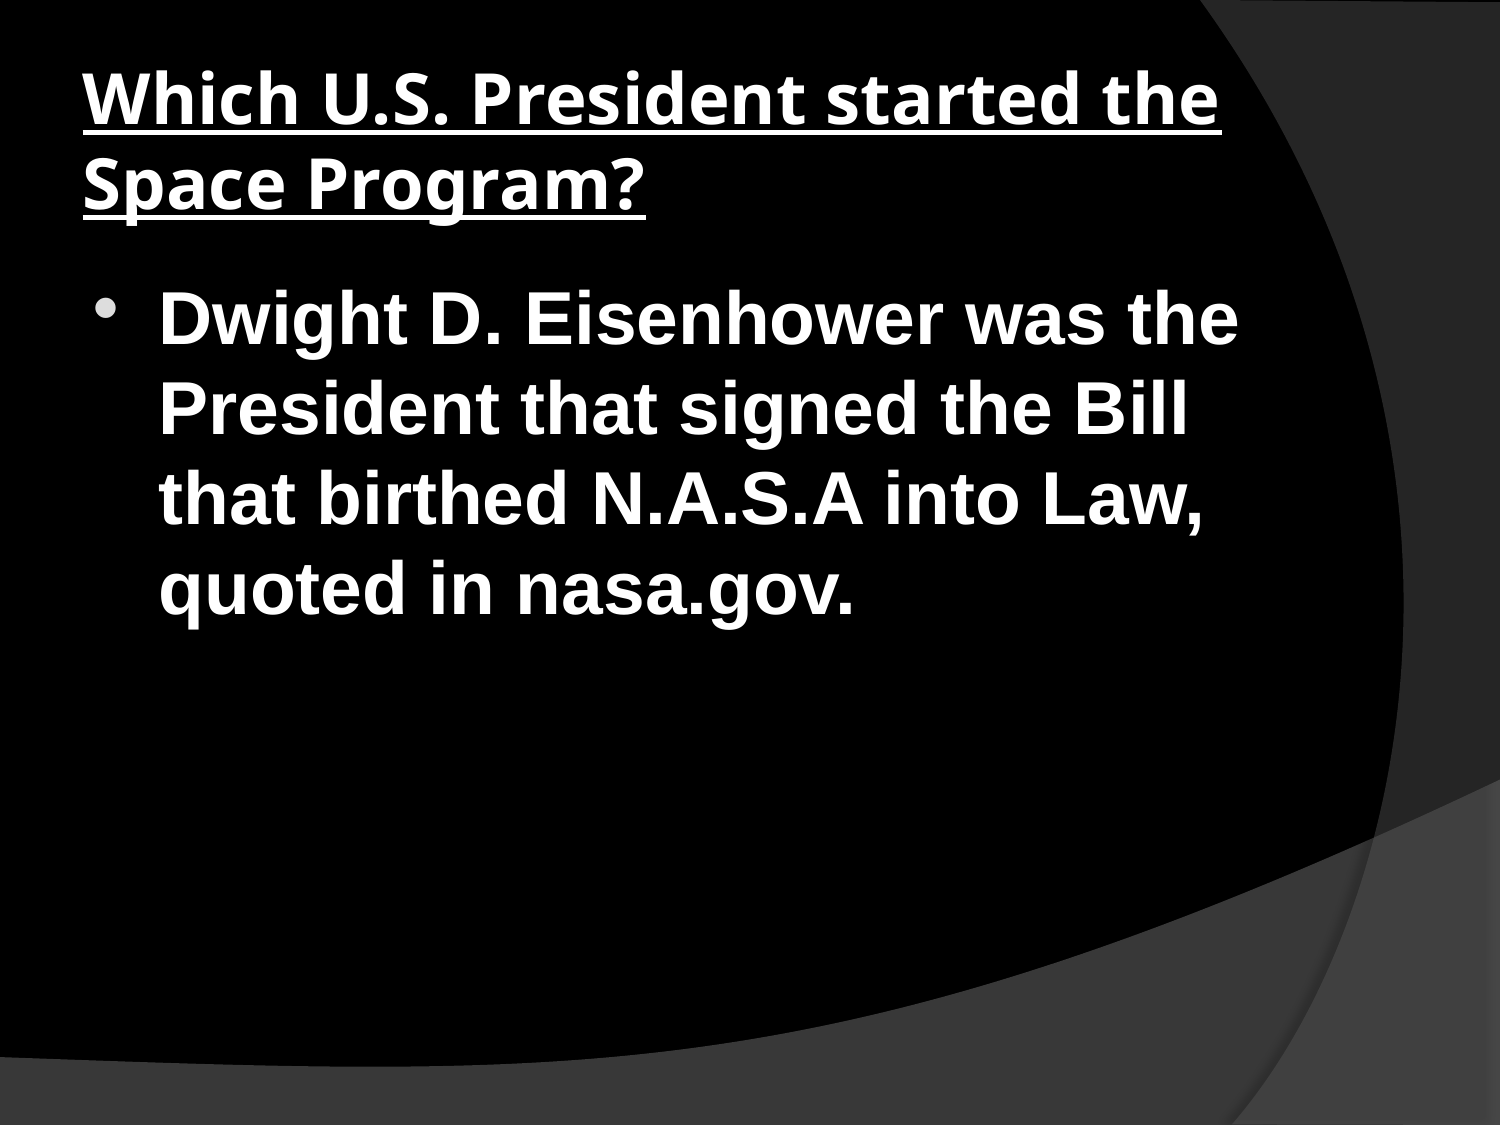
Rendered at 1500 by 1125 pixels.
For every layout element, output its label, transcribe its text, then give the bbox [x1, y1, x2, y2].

list Dwight D. Eisenhower was the President that signed the Bill that birthed N.A.S.A into Law, quoted in nasa.gov. [75, 262, 1300, 1005]
title Which U.S. President started the Space Program? [75, 45, 1300, 233]
